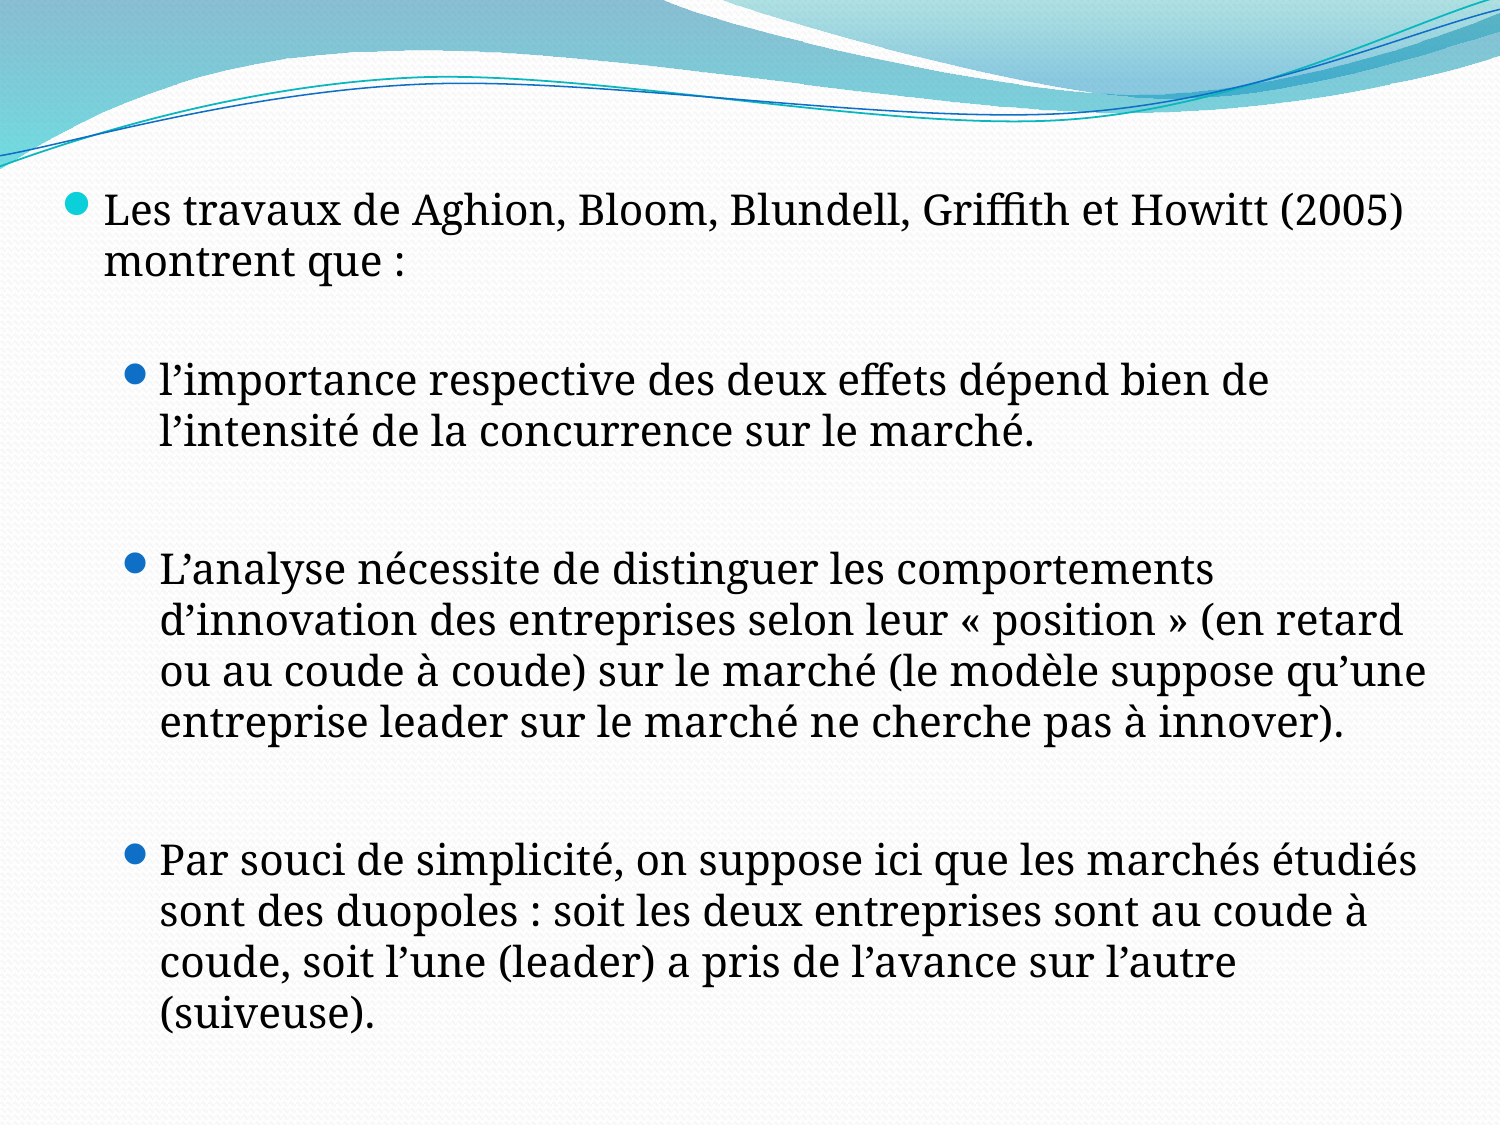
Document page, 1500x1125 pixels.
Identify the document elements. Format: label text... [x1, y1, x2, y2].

list Les travaux de Aghion, Bloom, Blundell, Griffith et Howitt (2005) montrent que : l’importance respective des deux effets dépend bien de l’intensité de la concurrence sur le marché. L’analyse nécessite de distinguer les comportements d’innovation des entreprises selon leur « position » (en retard ou au coude à coude) sur le marché (le modèle suppose qu’une entreprise leader sur le marché ne cherche pas à innover). Par souci de simplicité, on suppose ici que les marchés étudiés sont des duopoles : soit les deux entreprises sont au coude à coude, soit l’une (leader) a pris de l’avance sur l’autre (suiveuse). [46, 175, 1449, 1090]
